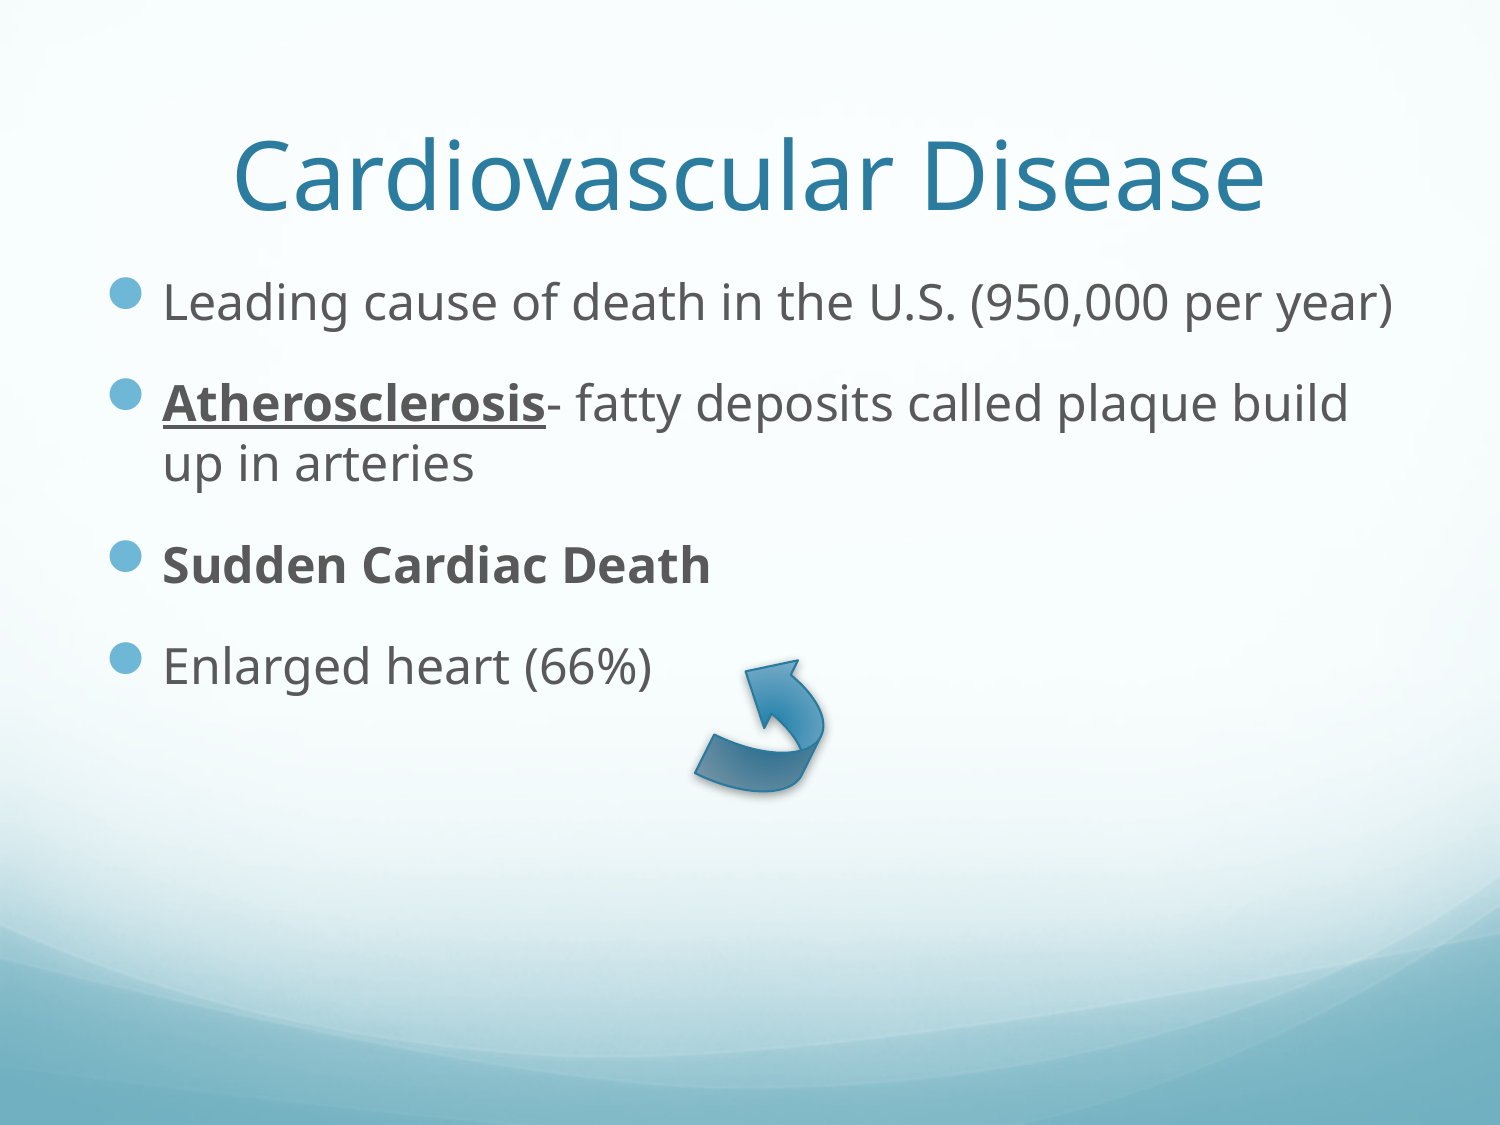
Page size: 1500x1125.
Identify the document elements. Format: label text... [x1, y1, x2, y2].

text_box [693, 659, 825, 793]
title Cardiovascular Disease [90, 17, 1410, 237]
list Leading cause of death in the U.S. (950,000 per year) Atherosclerosis- fatty deposits called plaque build up in arteries Sudden Cardiac Death Enlarged heart (66%) [90, 262, 1410, 975]
